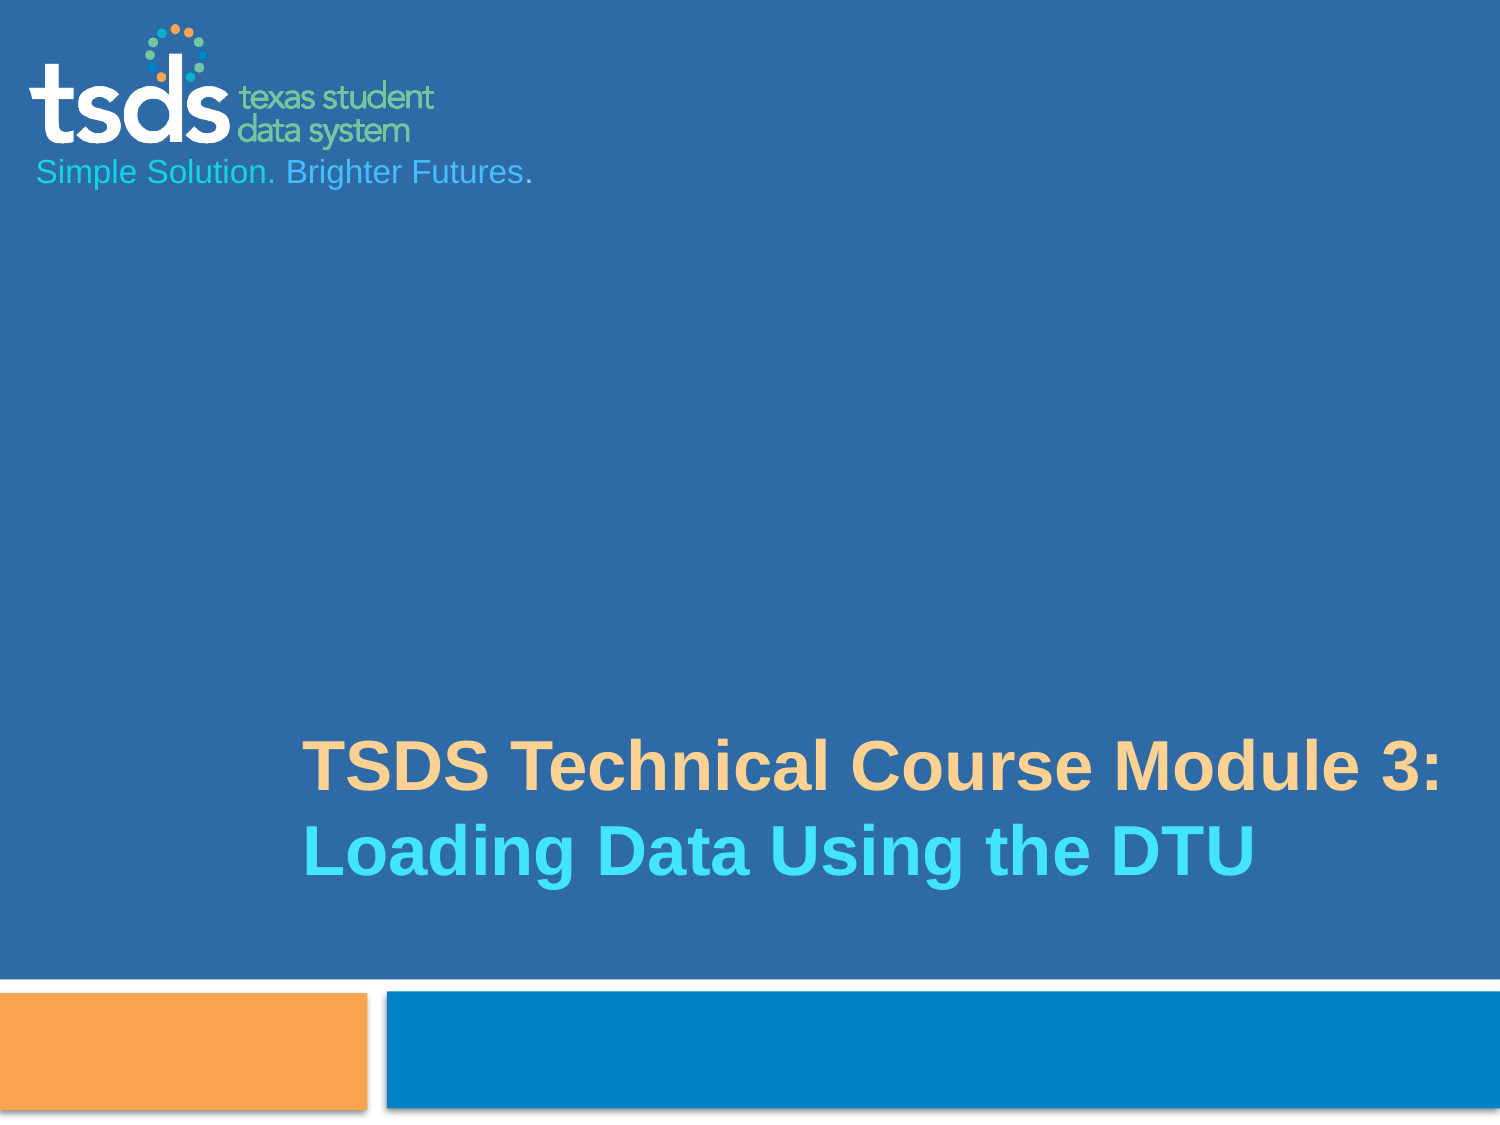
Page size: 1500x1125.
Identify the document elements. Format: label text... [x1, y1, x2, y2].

text_box Simple Solution. Brighter Futures. [20, 142, 549, 198]
picture [29, 24, 434, 142]
title TSDS Technical Course Module 3: Loading Data Using the DTU [287, 939, 1463, 1103]
